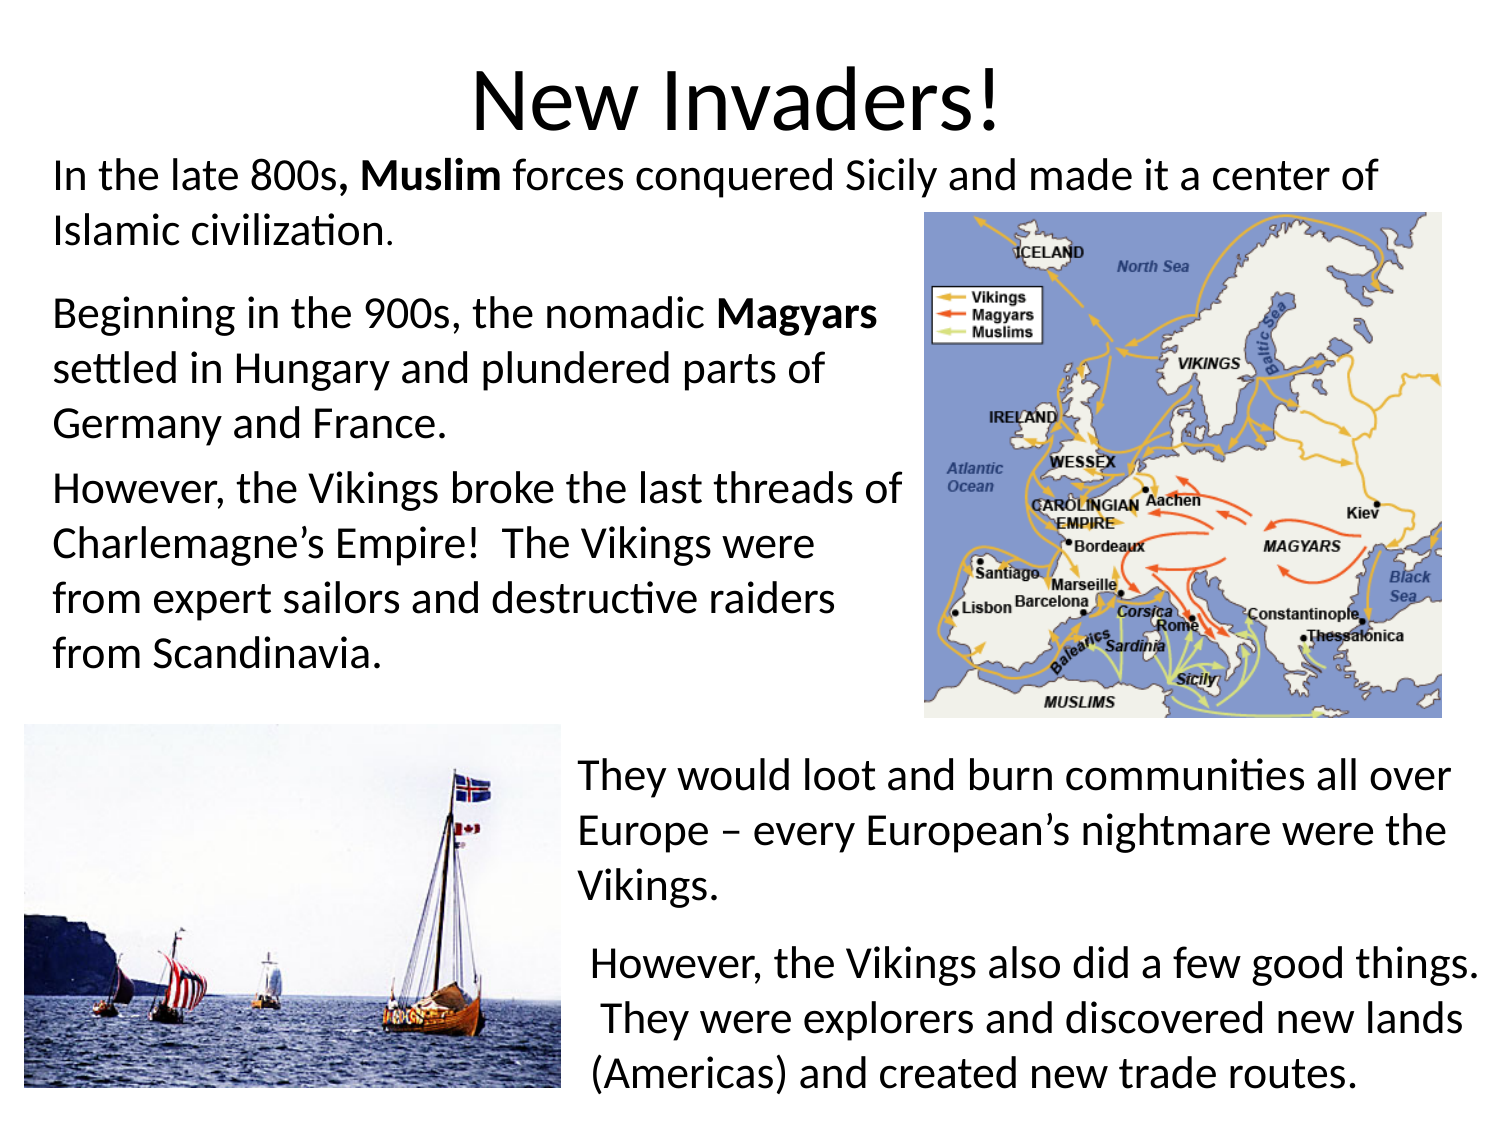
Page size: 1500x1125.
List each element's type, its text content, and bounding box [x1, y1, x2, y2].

title New Invaders! [62, 0, 1413, 137]
text_box They would loot and burn communities all over Europe – every European’s nightmare were the Vikings. [565, 737, 1475, 918]
text_box Beginning in the 900s, the nomadic Magyars settled in Hungary and plundered parts of Germany and France. [37, 275, 913, 449]
picture [924, 212, 1442, 718]
text_box However, the Vikings also did a few good things. They were explorers and discovered new lands (Americas) and created new trade routes. [575, 924, 1500, 1105]
text_box In the late 800s, Muslim forces conquered Sicily and made it a center of Islamic civilization. [37, 137, 1463, 263]
text_box However, the Vikings broke the last threads of Charlemagne’s Empire! The Vikings were from expert sailors and destructive raiders from Scandinavia. [37, 449, 919, 705]
picture [24, 724, 561, 1088]
